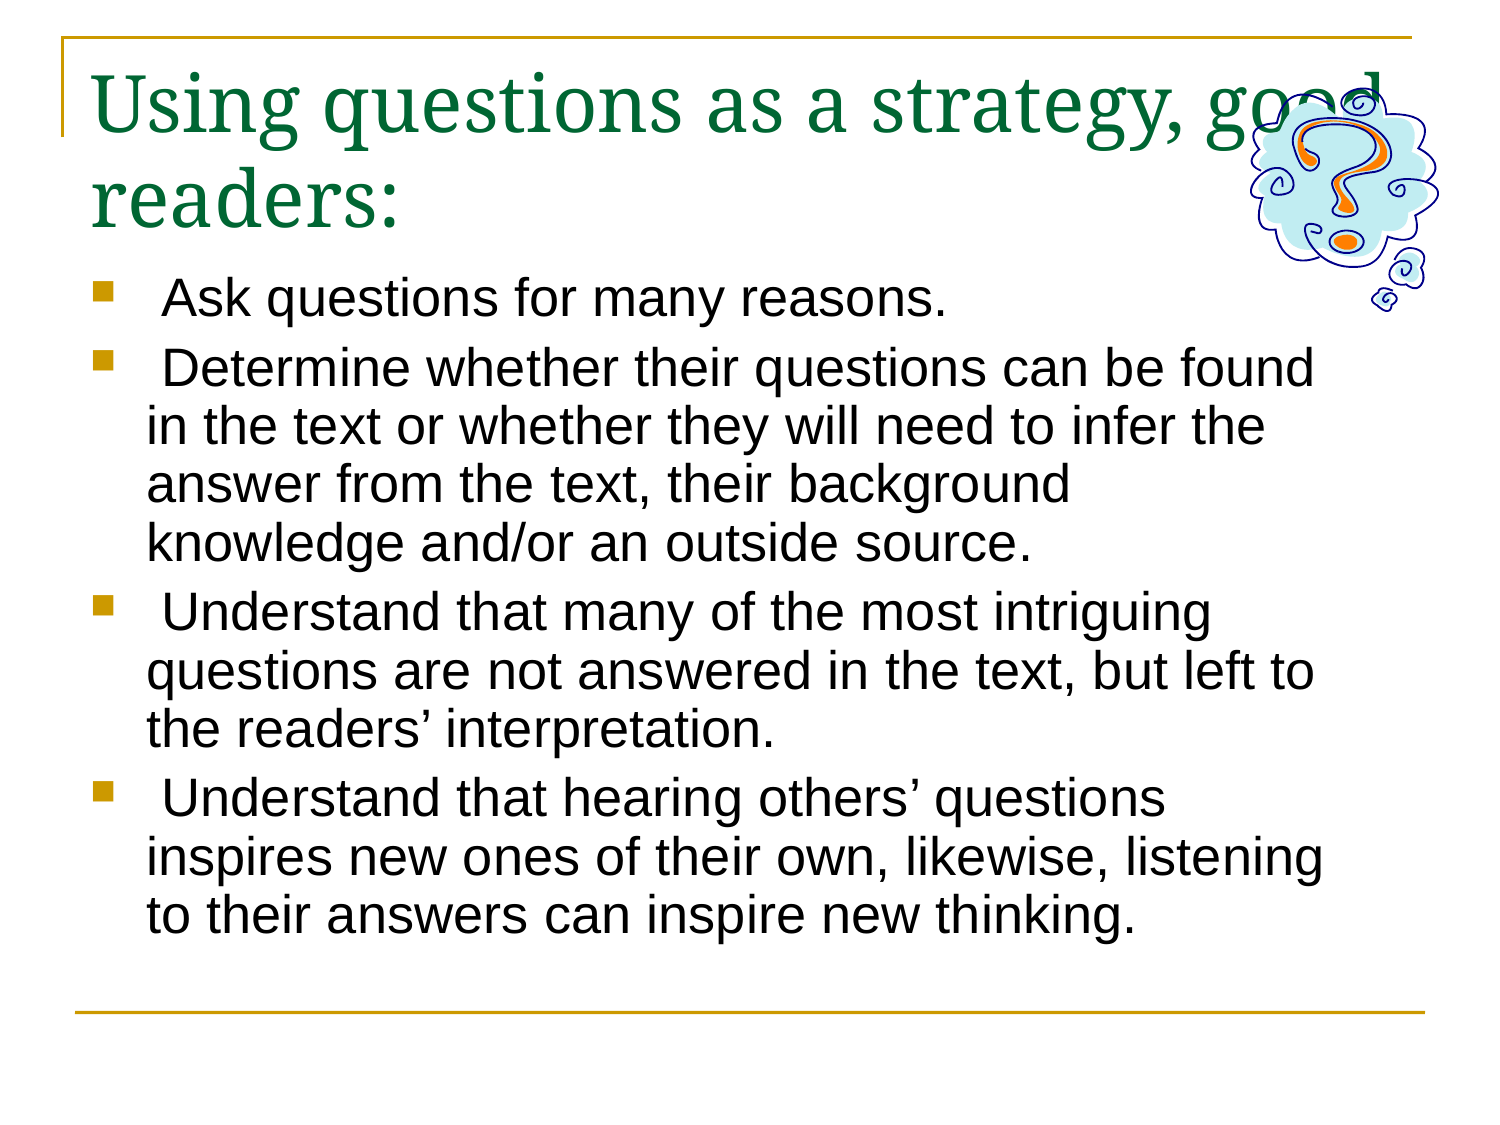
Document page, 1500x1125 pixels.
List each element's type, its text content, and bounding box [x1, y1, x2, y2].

list Ask questions for many reasons. Determine whether their questions can be found in the text or whether they will need to infer the answer from the text, their background knowledge and/or an outside source. Understand that many of the most intriguing questions are not answered in the text, but left to the readers’ interpretation. Understand that hearing others’ questions inspires new ones of their own, likewise, listening to their answers can inspire new thinking. [74, 262, 1363, 1006]
title Using questions as a strategy, good readers: [74, 45, 1426, 233]
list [1249, 87, 1440, 313]
